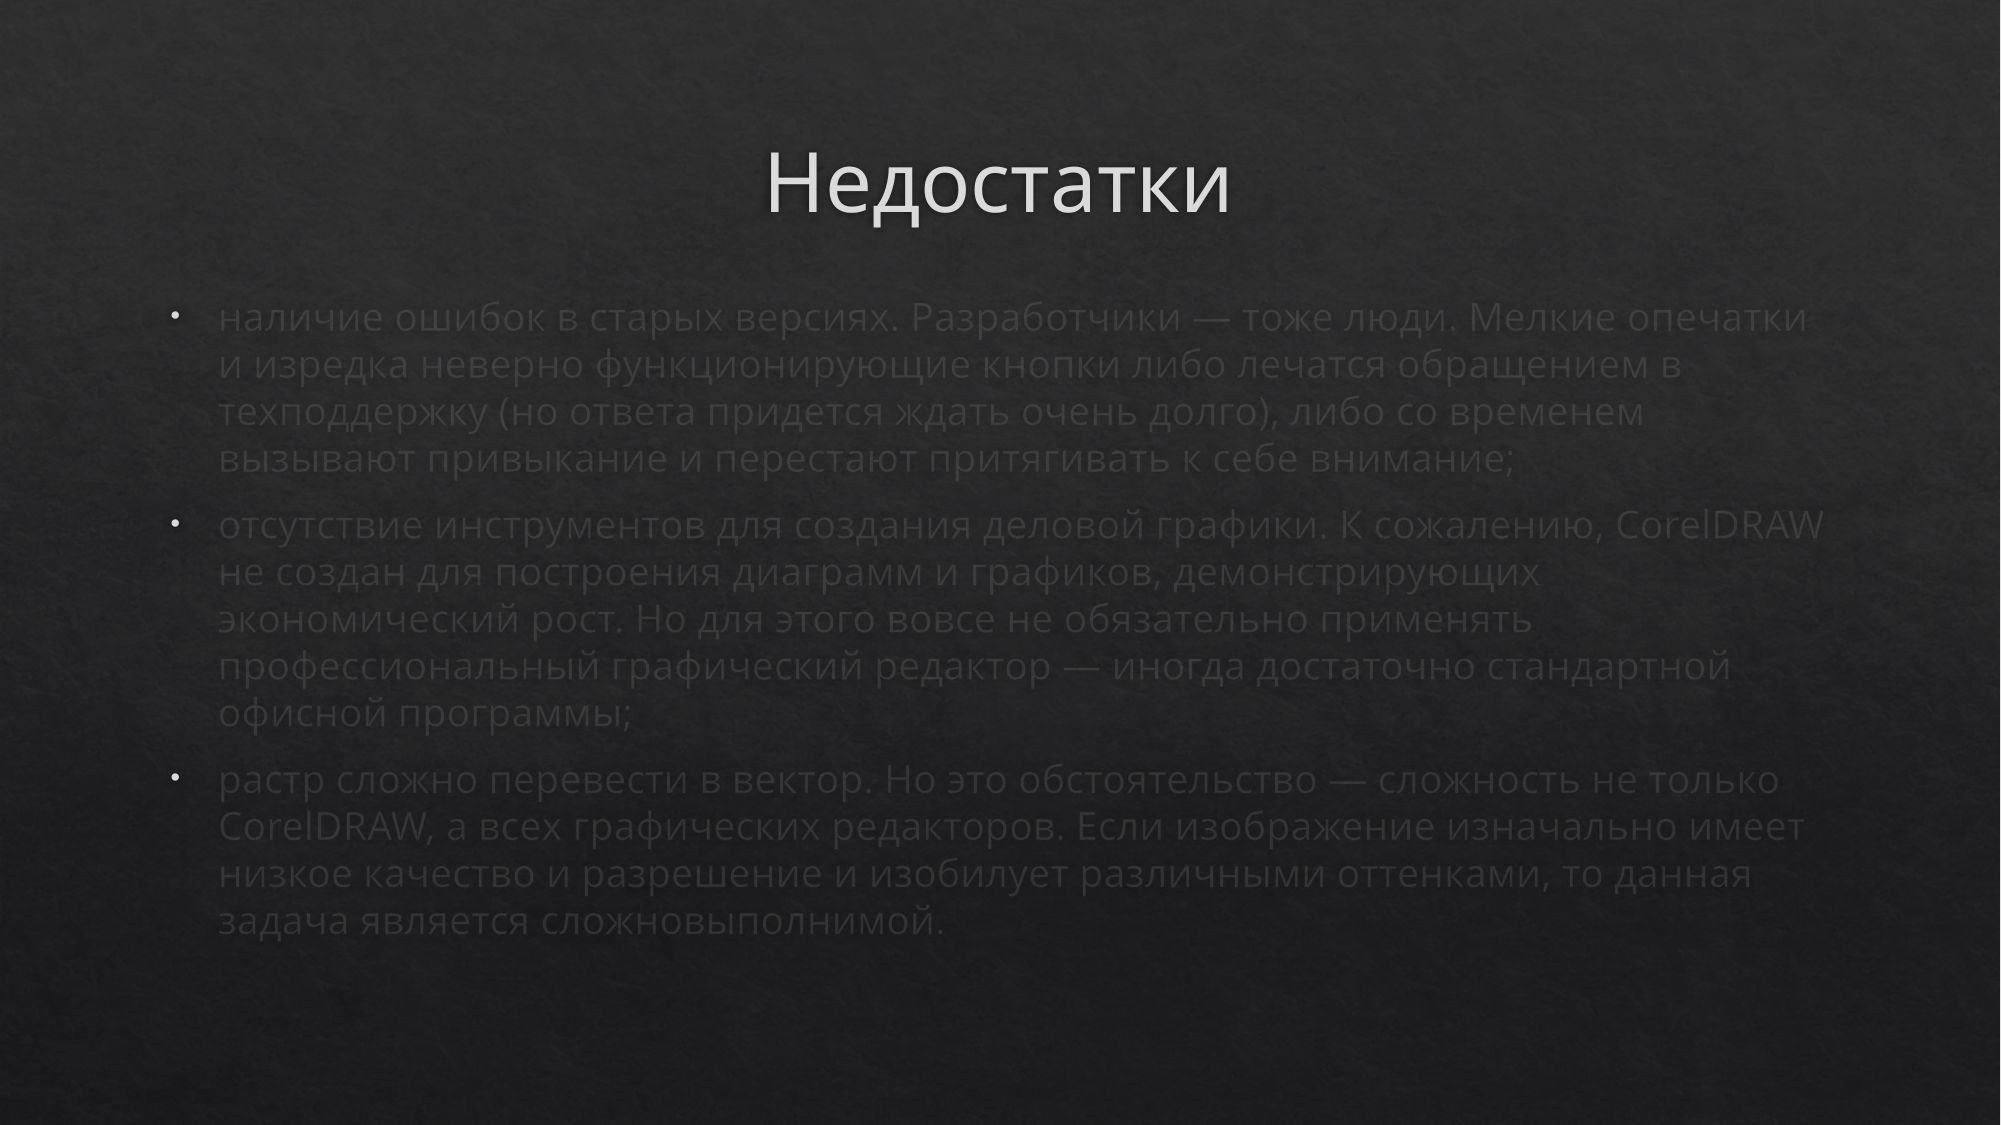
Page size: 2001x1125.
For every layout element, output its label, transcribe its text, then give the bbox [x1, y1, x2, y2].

list наличие ошибок в старых версиях. Разработчики — тоже люди. Мелкие опечатки и изредка неверно функционирующие кнопки либо лечатся обращением в техподдержку (но ответа придется ждать очень долго), либо со временем вызывают привыкание и перестают притягивать к себе внимание; отсутствие инструментов для создания деловой графики. К сожалению, CorelDRAW не создан для построения диаграмм и графиков, демонстрирующих экономический рост. Но для этого вовсе не обязательно применять профессиональный графический редактор — иногда достаточно стандартной офисной программы; растр сложно перевести в вектор. Но это обстоятельство — сложность не только CorelDRAW, а всех графических редакторов. Если изображение изначально имеет низкое качество и разрешение и изобилует различными оттенками, то данная задача является сложновыполнимой. [149, 284, 1849, 950]
title Недостатки [149, 99, 1849, 260]
